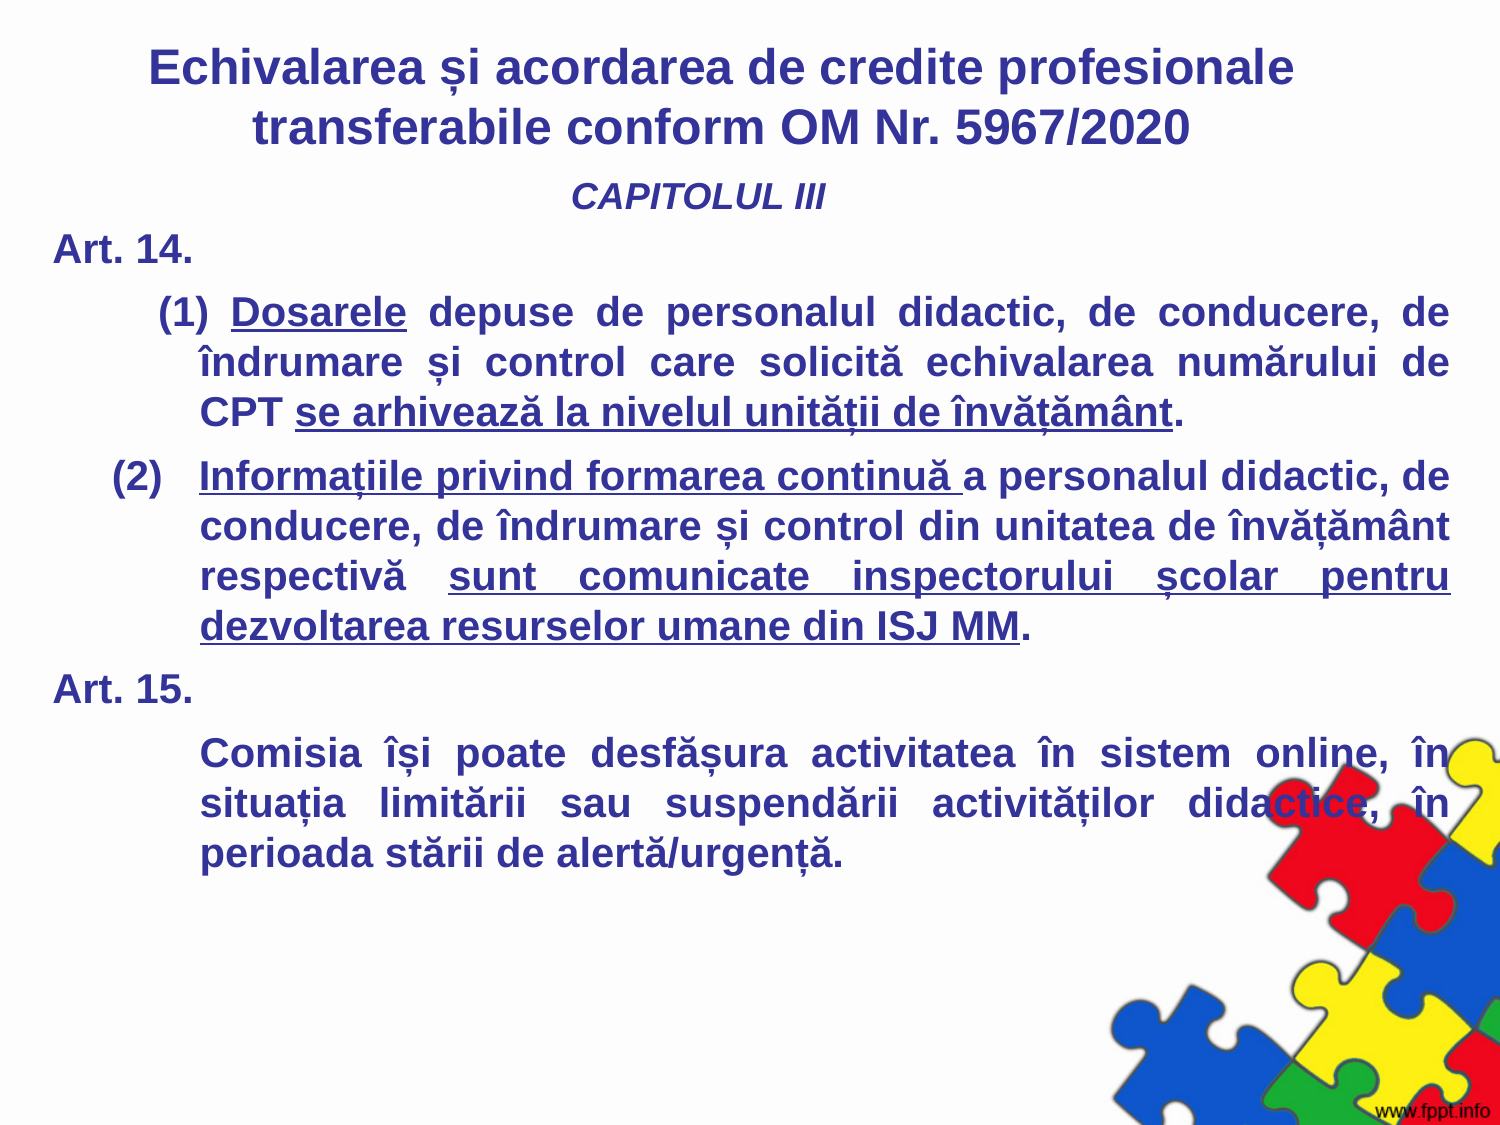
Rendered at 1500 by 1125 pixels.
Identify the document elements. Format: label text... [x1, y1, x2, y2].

text_box CAPITOLUL III [556, 164, 842, 214]
title Echivalarea și acordarea de credite profesionale transferabile conform OM Nr. 5967/2020 [47, 24, 1398, 165]
text_box Art. 14. (1) Dosarele depuse de personalul didactic, de conducere, de îndrumare și control care solicită echivalarea numărului de CPT se arhivează la nivelul unității de învățământ. (2) Informațiile privind formarea continuă a personalul didactic, de conducere, de îndrumare și control din unitatea de învățământ respectivă sunt comunicate inspectorului școlar pentru dezvoltarea resurselor umane din ISJ MM. Art. 15. Comisia își poate desfășura activitatea în sistem online, în situația limitării sau suspendării activităților didactice, în perioada stării de alertă/urgență. [37, 214, 1466, 883]
picture [0, 0, 1500, 1125]
